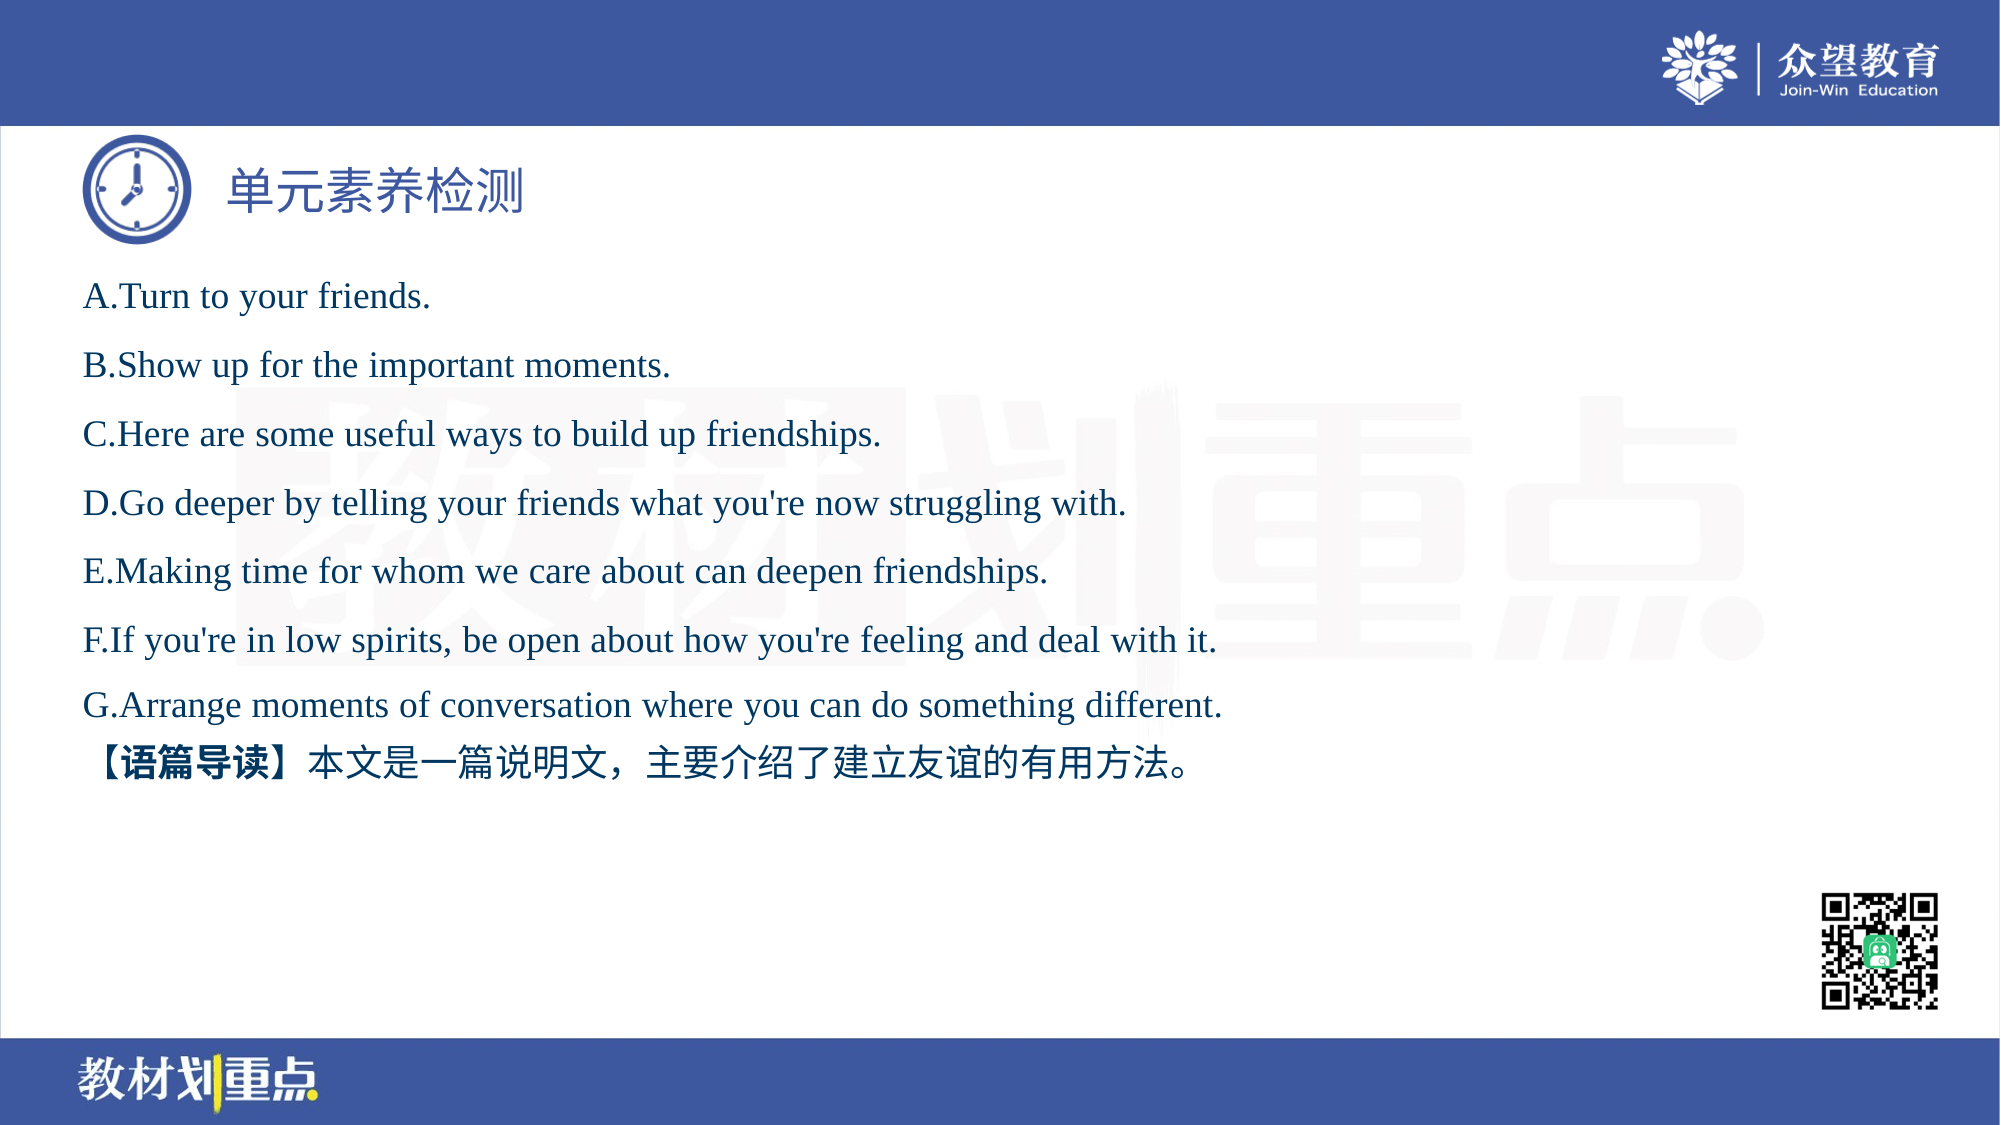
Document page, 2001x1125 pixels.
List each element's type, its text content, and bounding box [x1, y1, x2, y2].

text_box A.Turn to your friends. B.Show up for the important moments. C.Here are some useful ways to build up friendships. D.Go deeper by telling your friends what you're now struggling with. E.Making time for whom we care about can deepen friendships. F.If you're in low spirits, be open about how you're feeling and deal with it. G.Arrange moments of conversation where you can do something different. [82, 247, 1817, 718]
picture [0, 0, 2000, 1125]
text_box 【语篇导读】本文是一篇说明文，主要介绍了建立友谊的有用方法。 [82, 719, 1817, 777]
